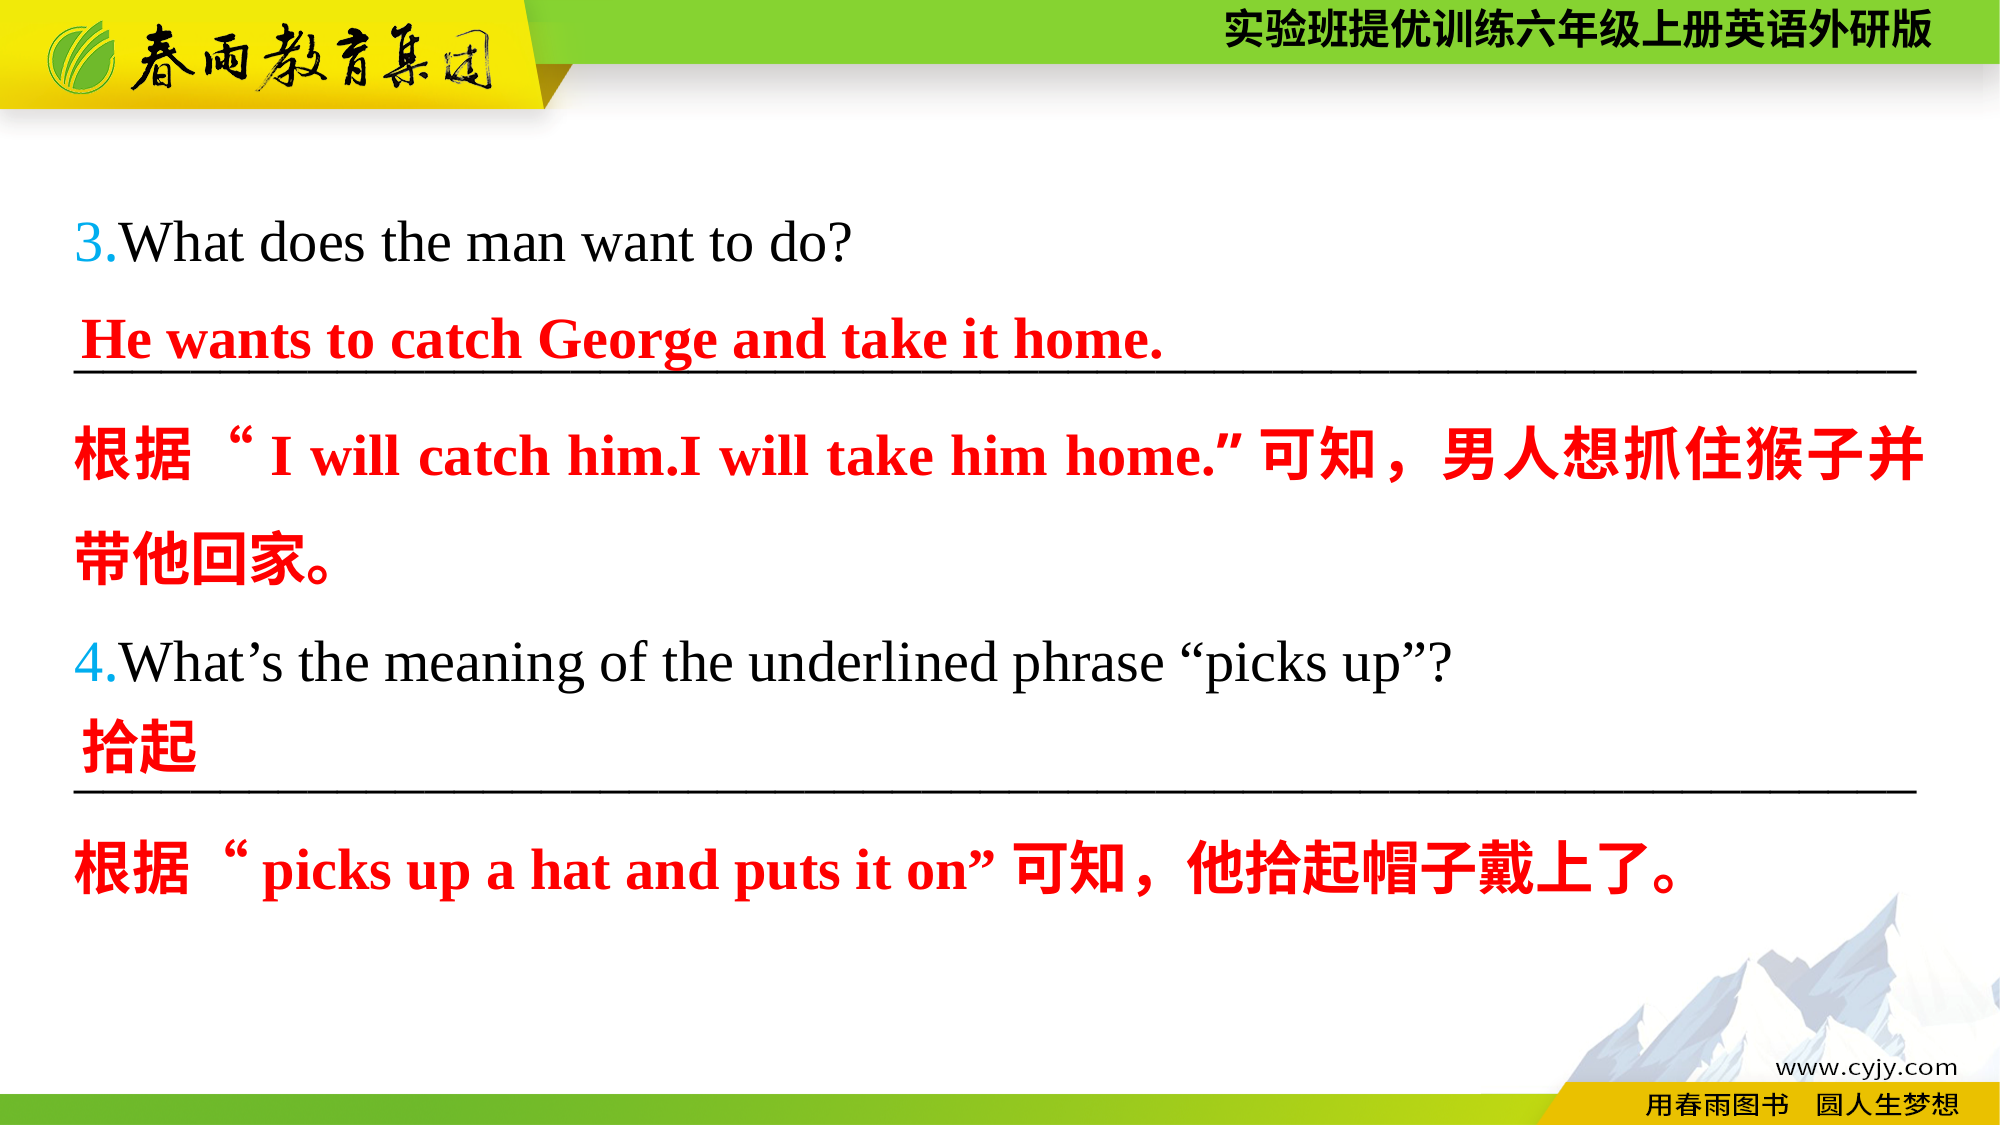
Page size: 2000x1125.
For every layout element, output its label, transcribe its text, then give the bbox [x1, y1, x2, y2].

list 3.What does the man want to do? _______________________________________________________________ 4.What’s the meaning of the underlined phrase “picks up”? _______________________________________________________________ [59, 160, 1944, 800]
text_box 拾起 [66, 703, 244, 788]
text_box He wants to catch George and take it home. [66, 257, 1409, 378]
text_box 根据“I will catch him.I will take him home.”可知，男人想抓住猴子并带他回家。 [59, 375, 1941, 600]
picture [0, 0, 2000, 1125]
text_box 根据“picks up a hat and puts it on”可知，他拾起帽子戴上了。 [59, 788, 1827, 909]
